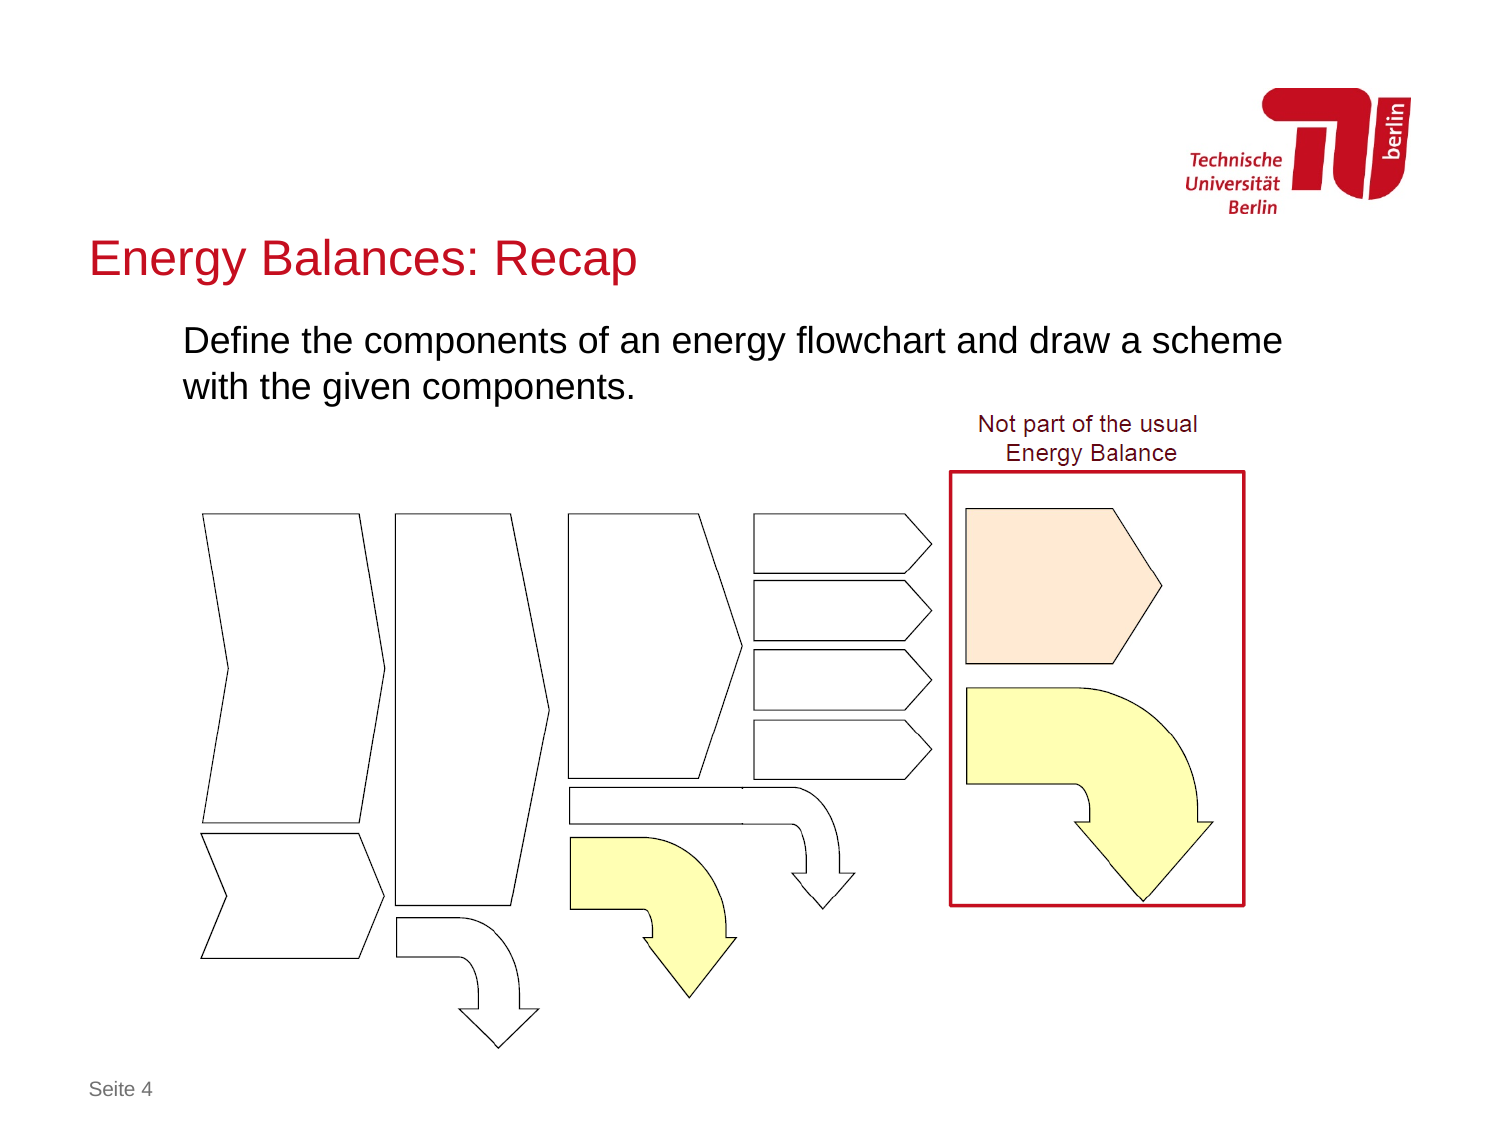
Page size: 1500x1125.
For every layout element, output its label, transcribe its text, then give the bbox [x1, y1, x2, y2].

title Energy Balances: Recap [88, 226, 1411, 286]
picture [1186, 88, 1411, 214]
picture [187, 408, 1262, 1058]
slide_number Seite 4 [88, 1075, 1176, 1101]
list Define the components of an energy flowchart and draw a scheme with the given components. [183, 315, 1294, 983]
